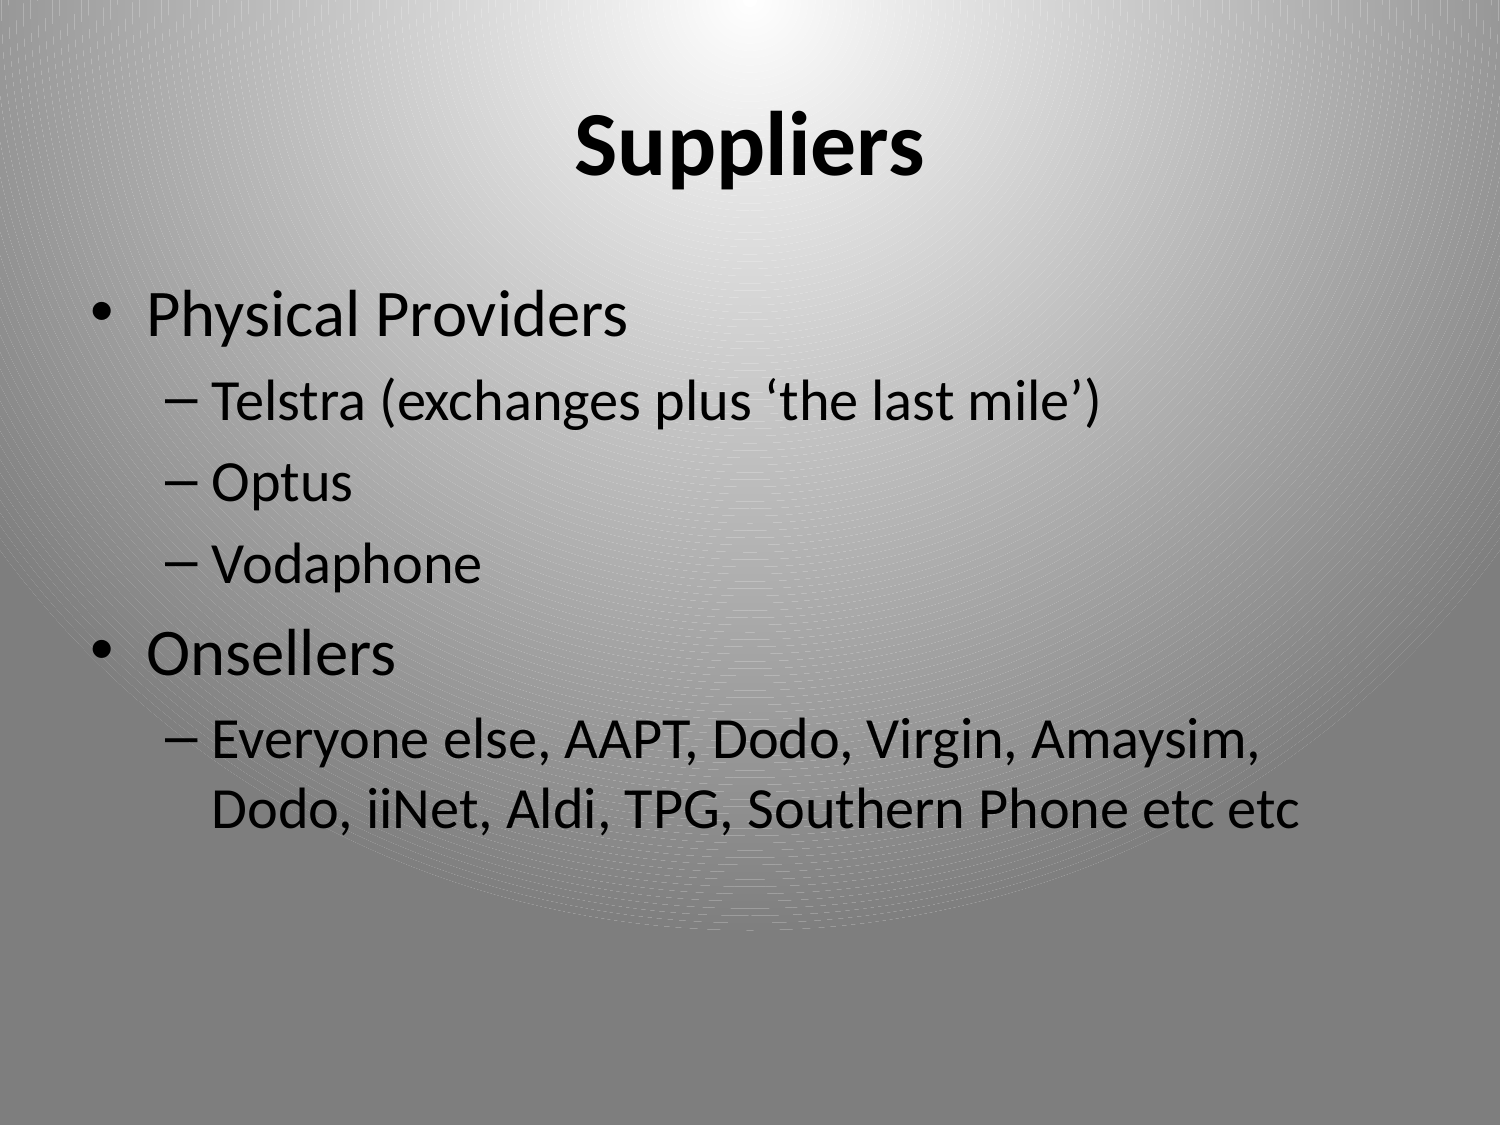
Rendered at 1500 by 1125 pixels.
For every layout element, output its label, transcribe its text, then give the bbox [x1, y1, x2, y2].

title Suppliers [75, 45, 1425, 233]
list Physical Providers Telstra (exchanges plus ‘the last mile’) Optus Vodaphone Onsellers Everyone else, AAPT, Dodo, Virgin, Amaysim, Dodo, iiNet, Aldi, TPG, Southern Phone etc etc [75, 262, 1425, 1005]
